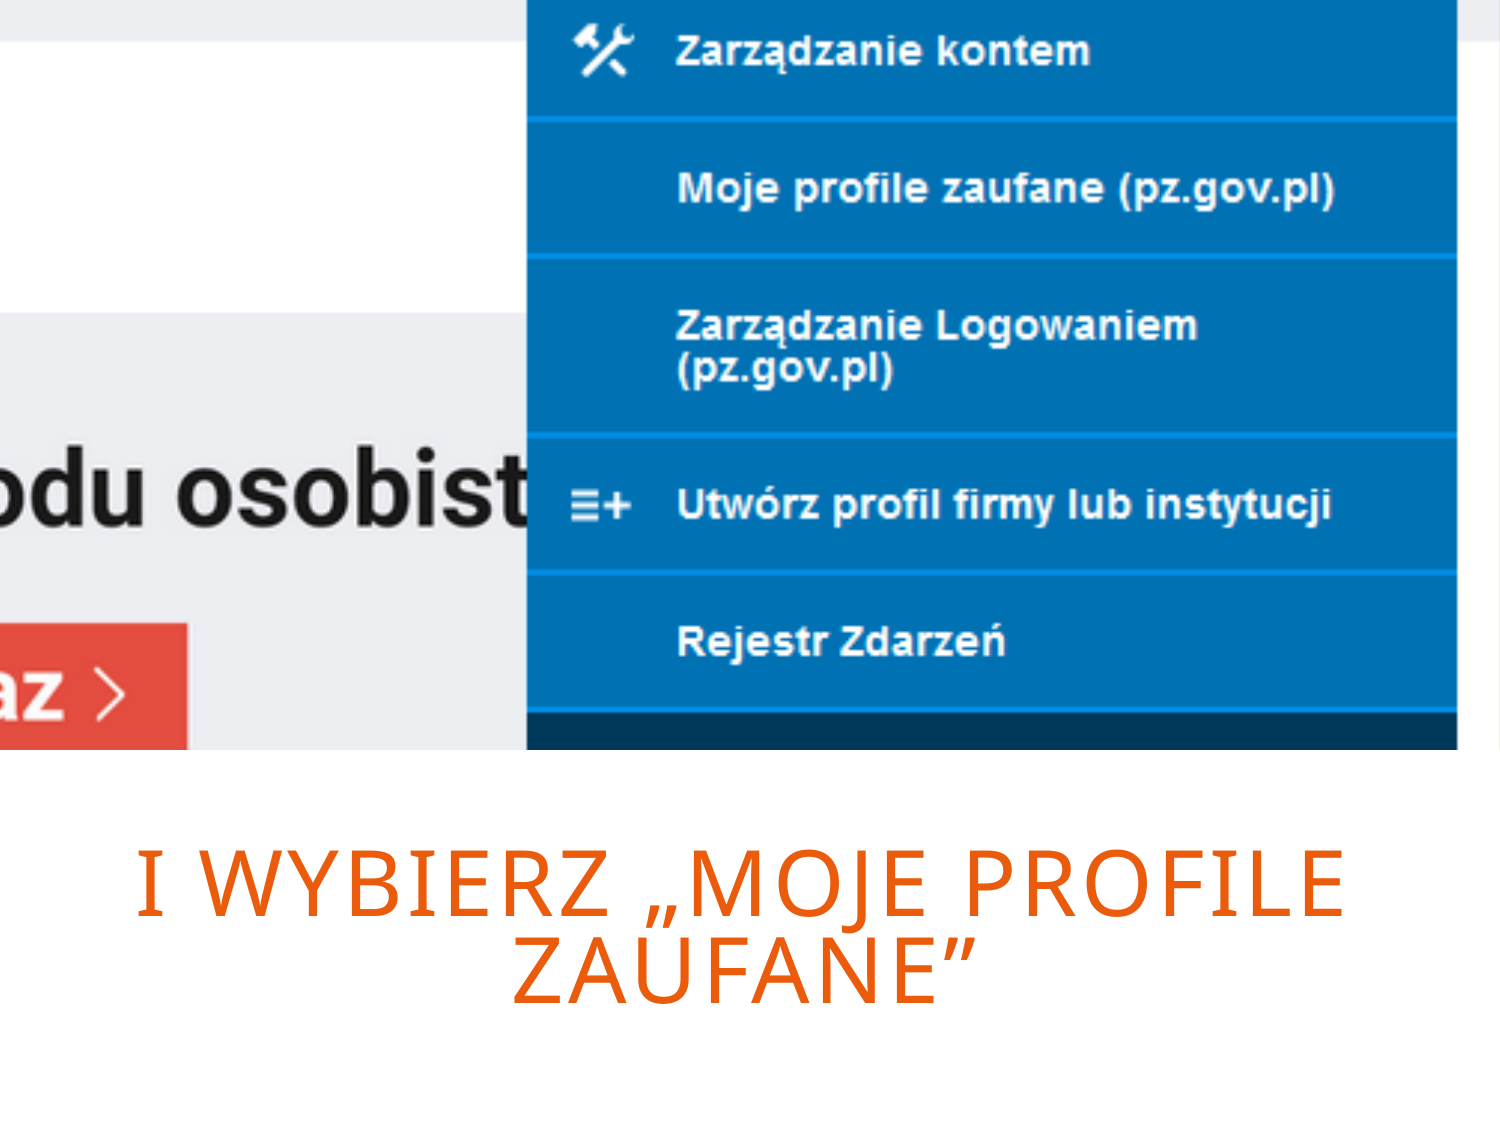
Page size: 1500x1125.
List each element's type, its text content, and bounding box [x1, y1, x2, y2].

picture [0, 0, 1500, 751]
title I wybierz „moje profile zaufane” [56, 813, 1433, 1054]
